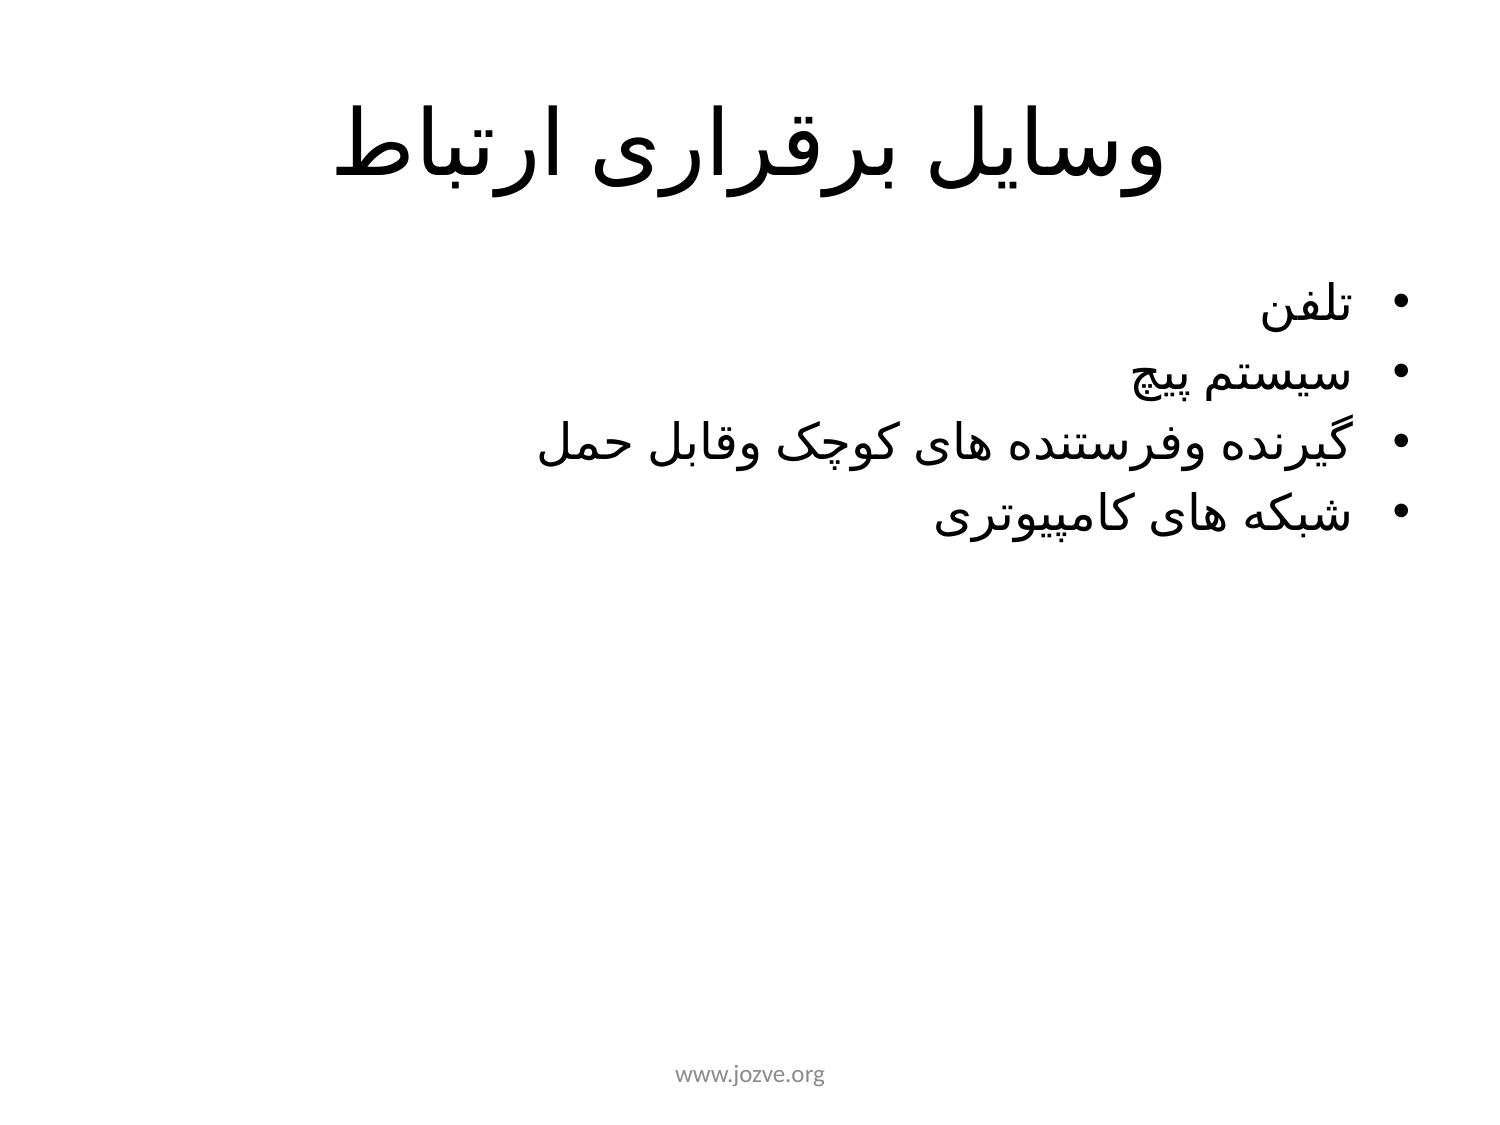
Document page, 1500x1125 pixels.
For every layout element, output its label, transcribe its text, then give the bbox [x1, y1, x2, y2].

footer www.jozve.org [512, 1042, 988, 1103]
list تلفن سیستم پیچ گیرنده وفرستنده های کوچک وقابل حمل شبکه های کامپیوتری [75, 262, 1425, 1005]
title وسایل برقراری ارتباط [75, 45, 1425, 233]
